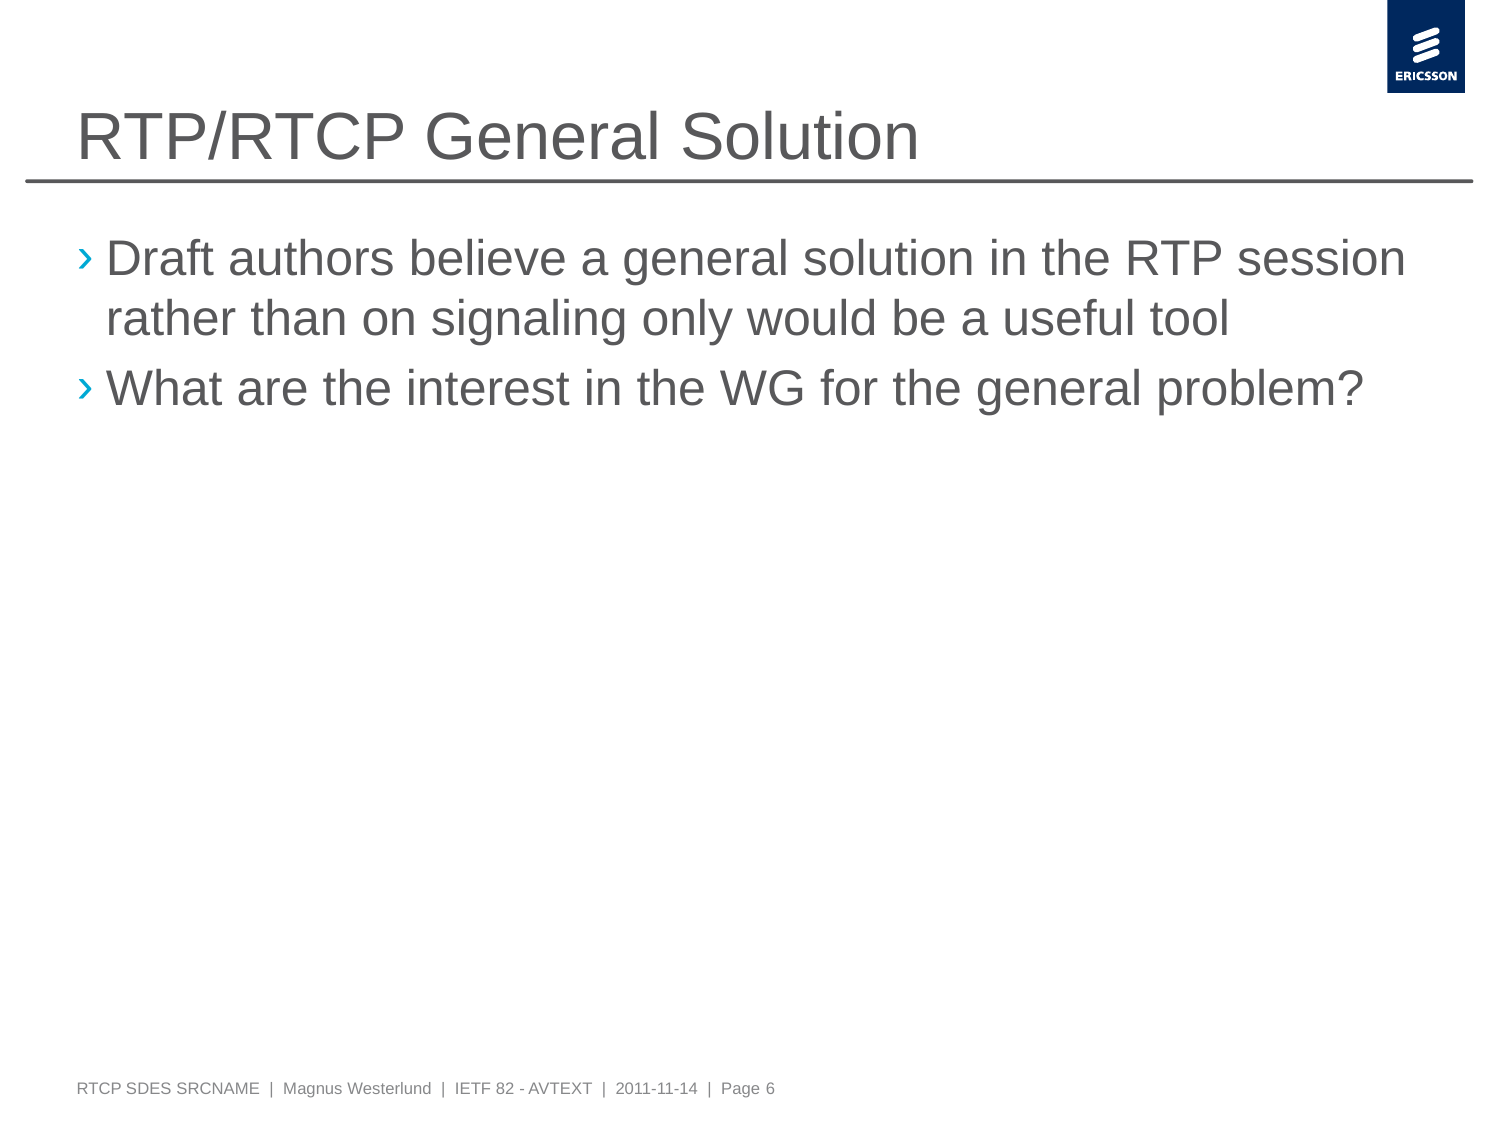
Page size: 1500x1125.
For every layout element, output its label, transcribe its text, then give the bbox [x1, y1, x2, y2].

list Draft authors believe a general solution in the RTP session rather than on signaling only would be a useful tool What are the interest in the WG for the general problem? [64, 225, 1436, 929]
title RTP/RTCP General Solution [64, 91, 1349, 173]
